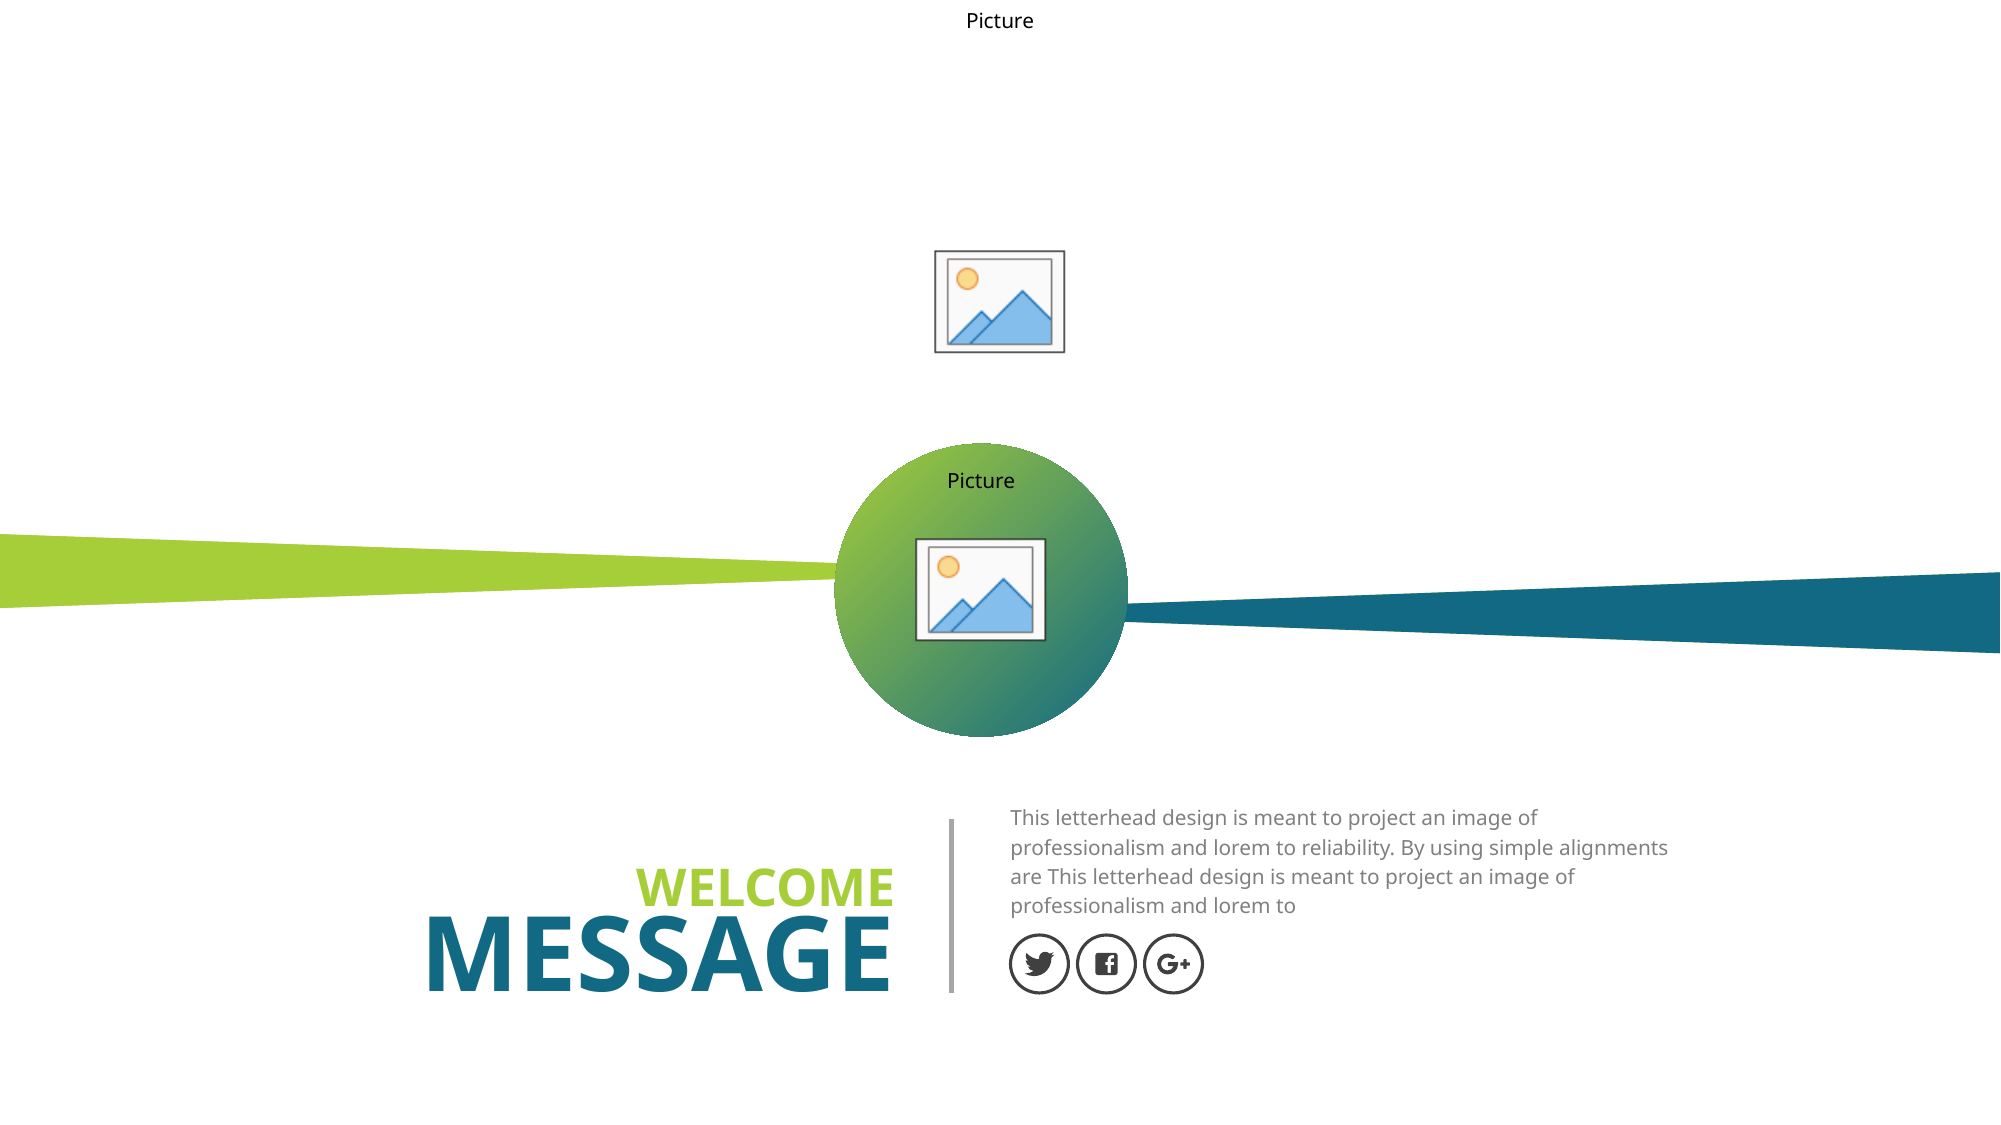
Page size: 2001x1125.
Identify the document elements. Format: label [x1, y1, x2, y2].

text_box [0, 604, 2000, 737]
picture [0, 0, 2000, 720]
text_box [302, 816, 1698, 1026]
